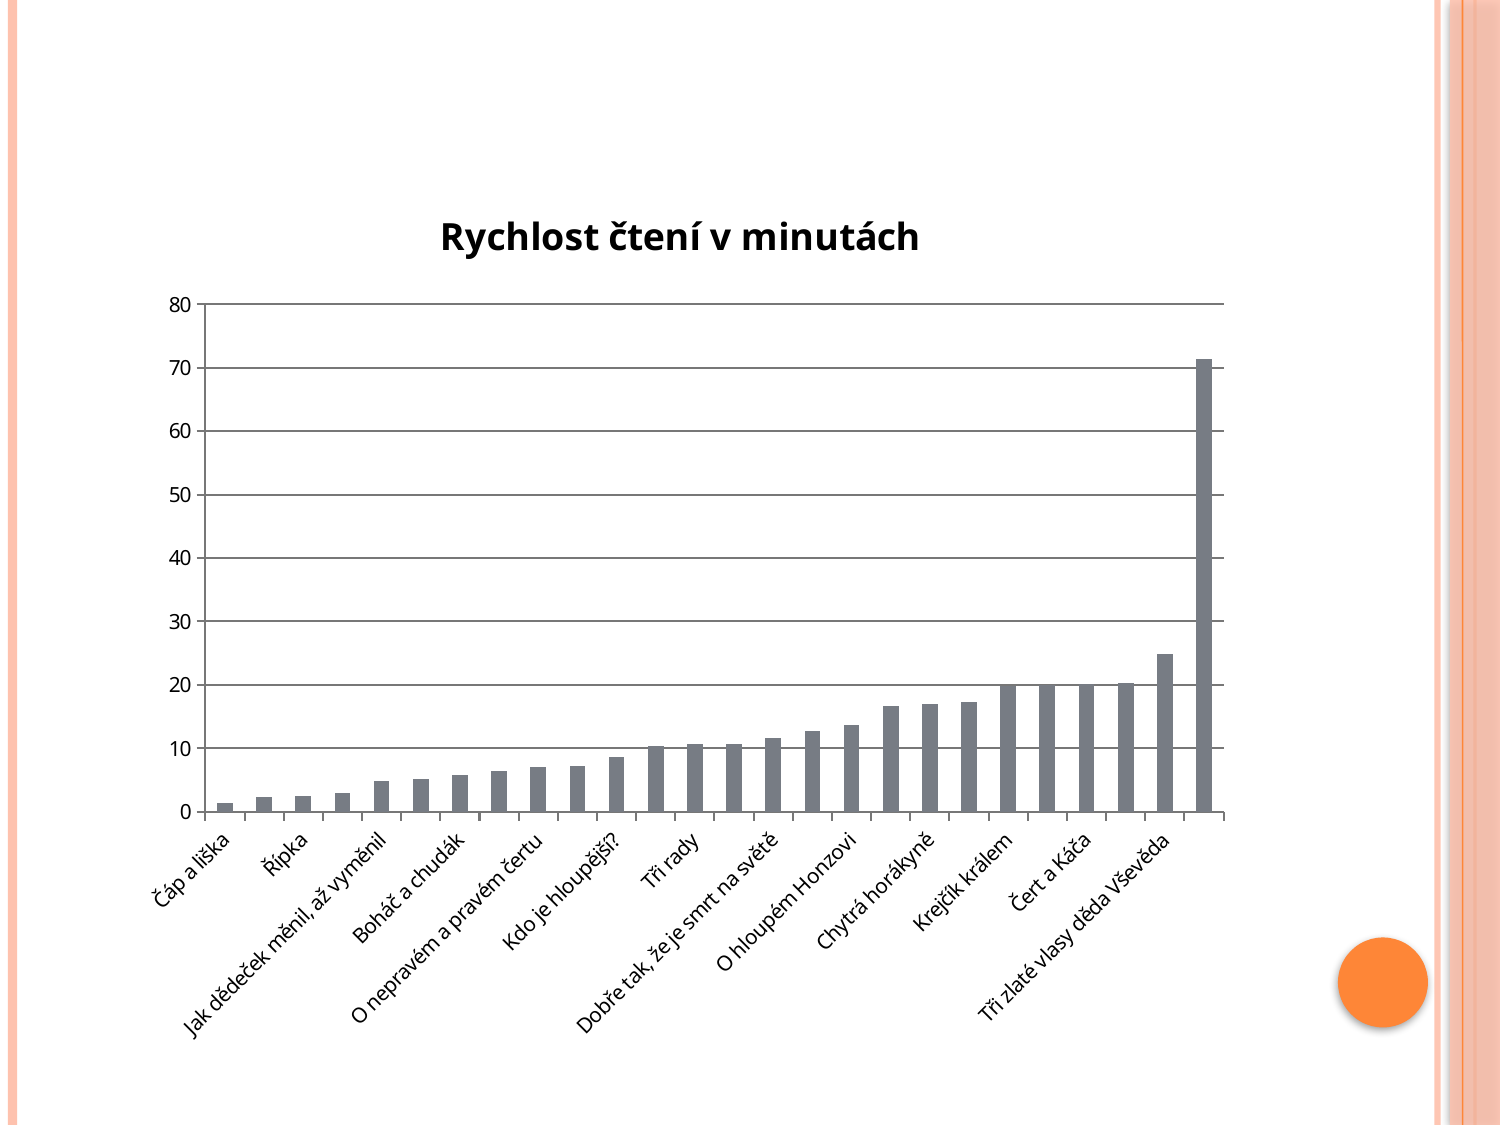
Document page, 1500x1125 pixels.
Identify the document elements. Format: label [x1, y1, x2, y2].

chart [123, 172, 1247, 1060]
